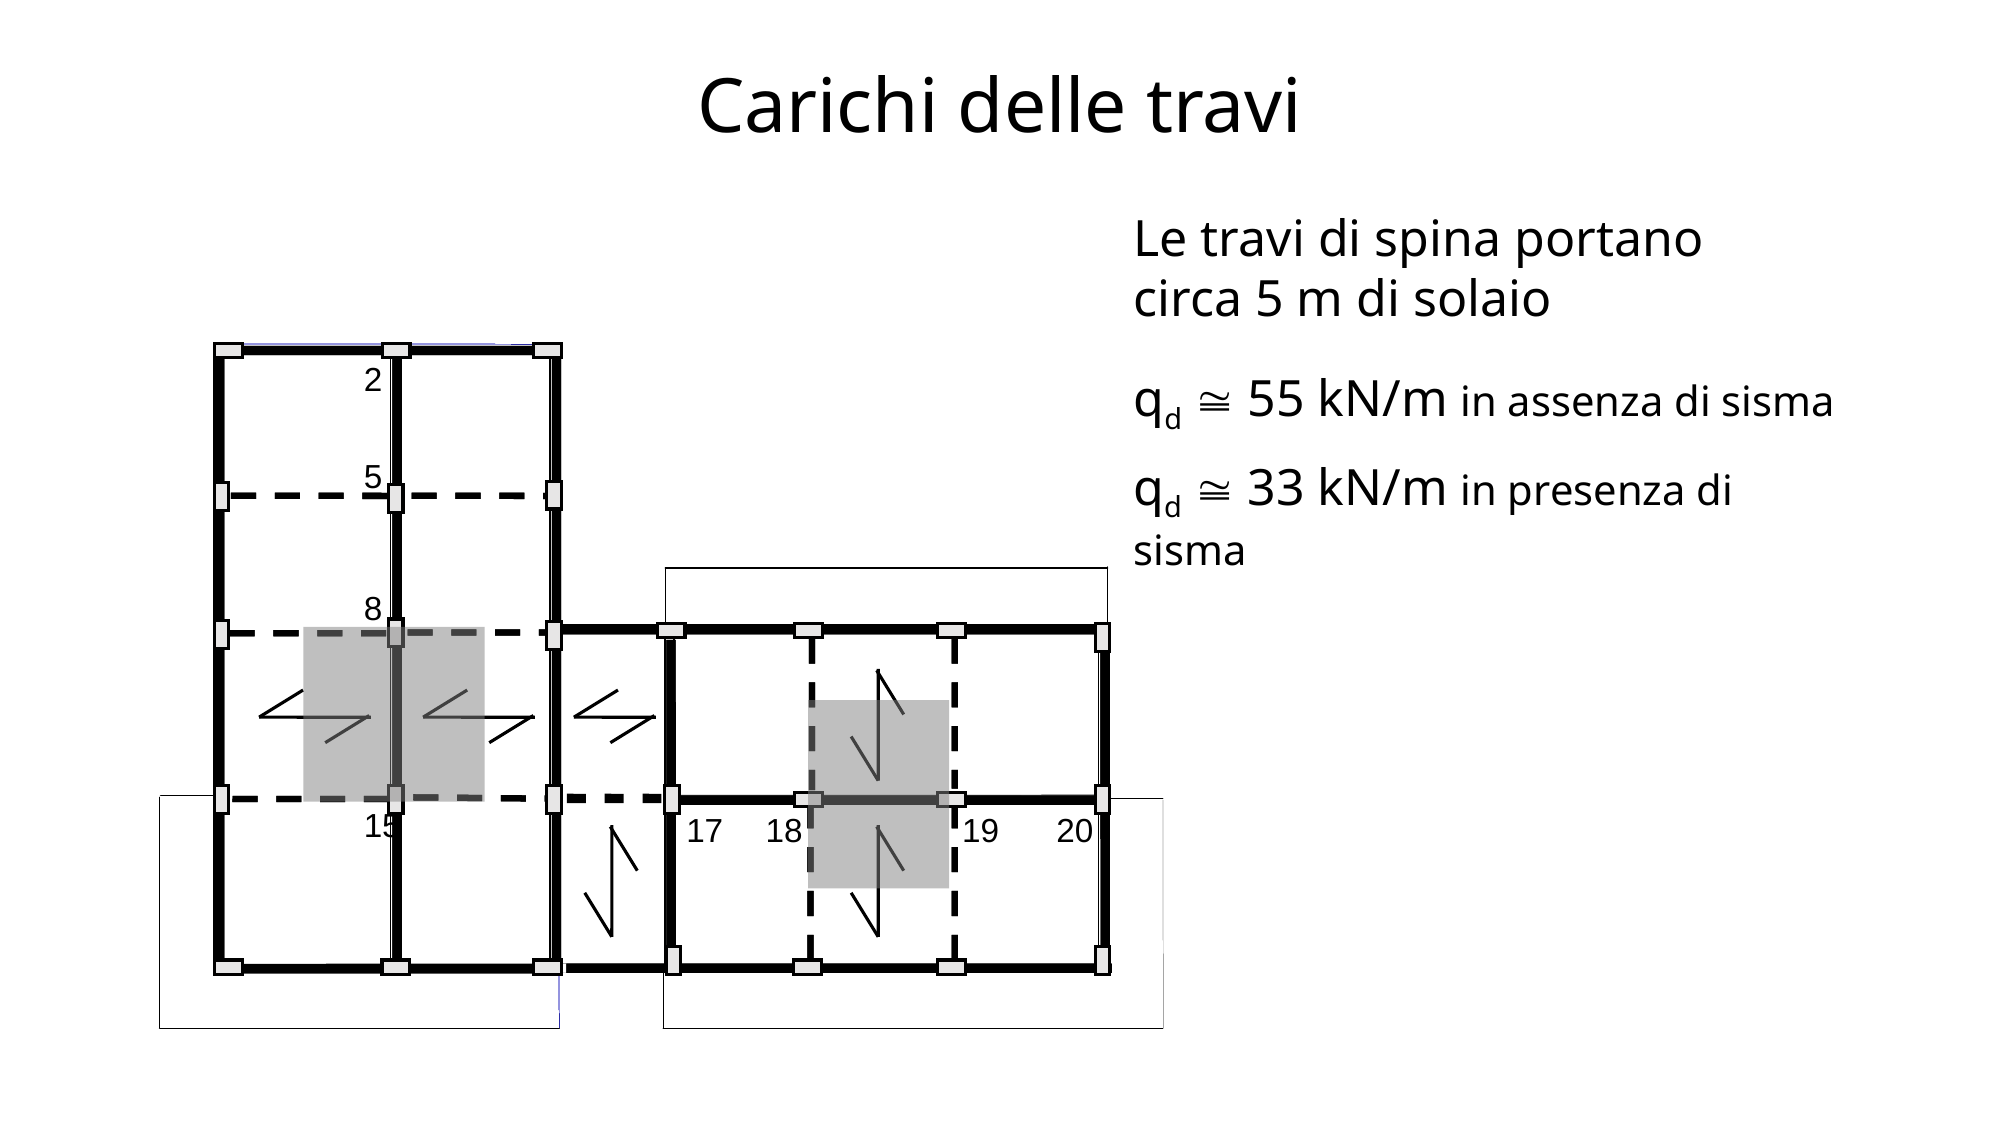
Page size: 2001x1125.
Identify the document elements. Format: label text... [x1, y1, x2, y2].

text_box qd  33 kN/m in presenza di sisma [1204, 447, 1863, 544]
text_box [214, 343, 1110, 975]
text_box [303, 626, 950, 889]
text_box qd  55 kN/m in assenza di sisma [1204, 359, 1857, 447]
text_box Le travi di spina portano circa 5 m di solaio [1118, 199, 1745, 357]
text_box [104, 341, 1204, 1069]
title Carichi delle travi [137, 0, 1863, 218]
